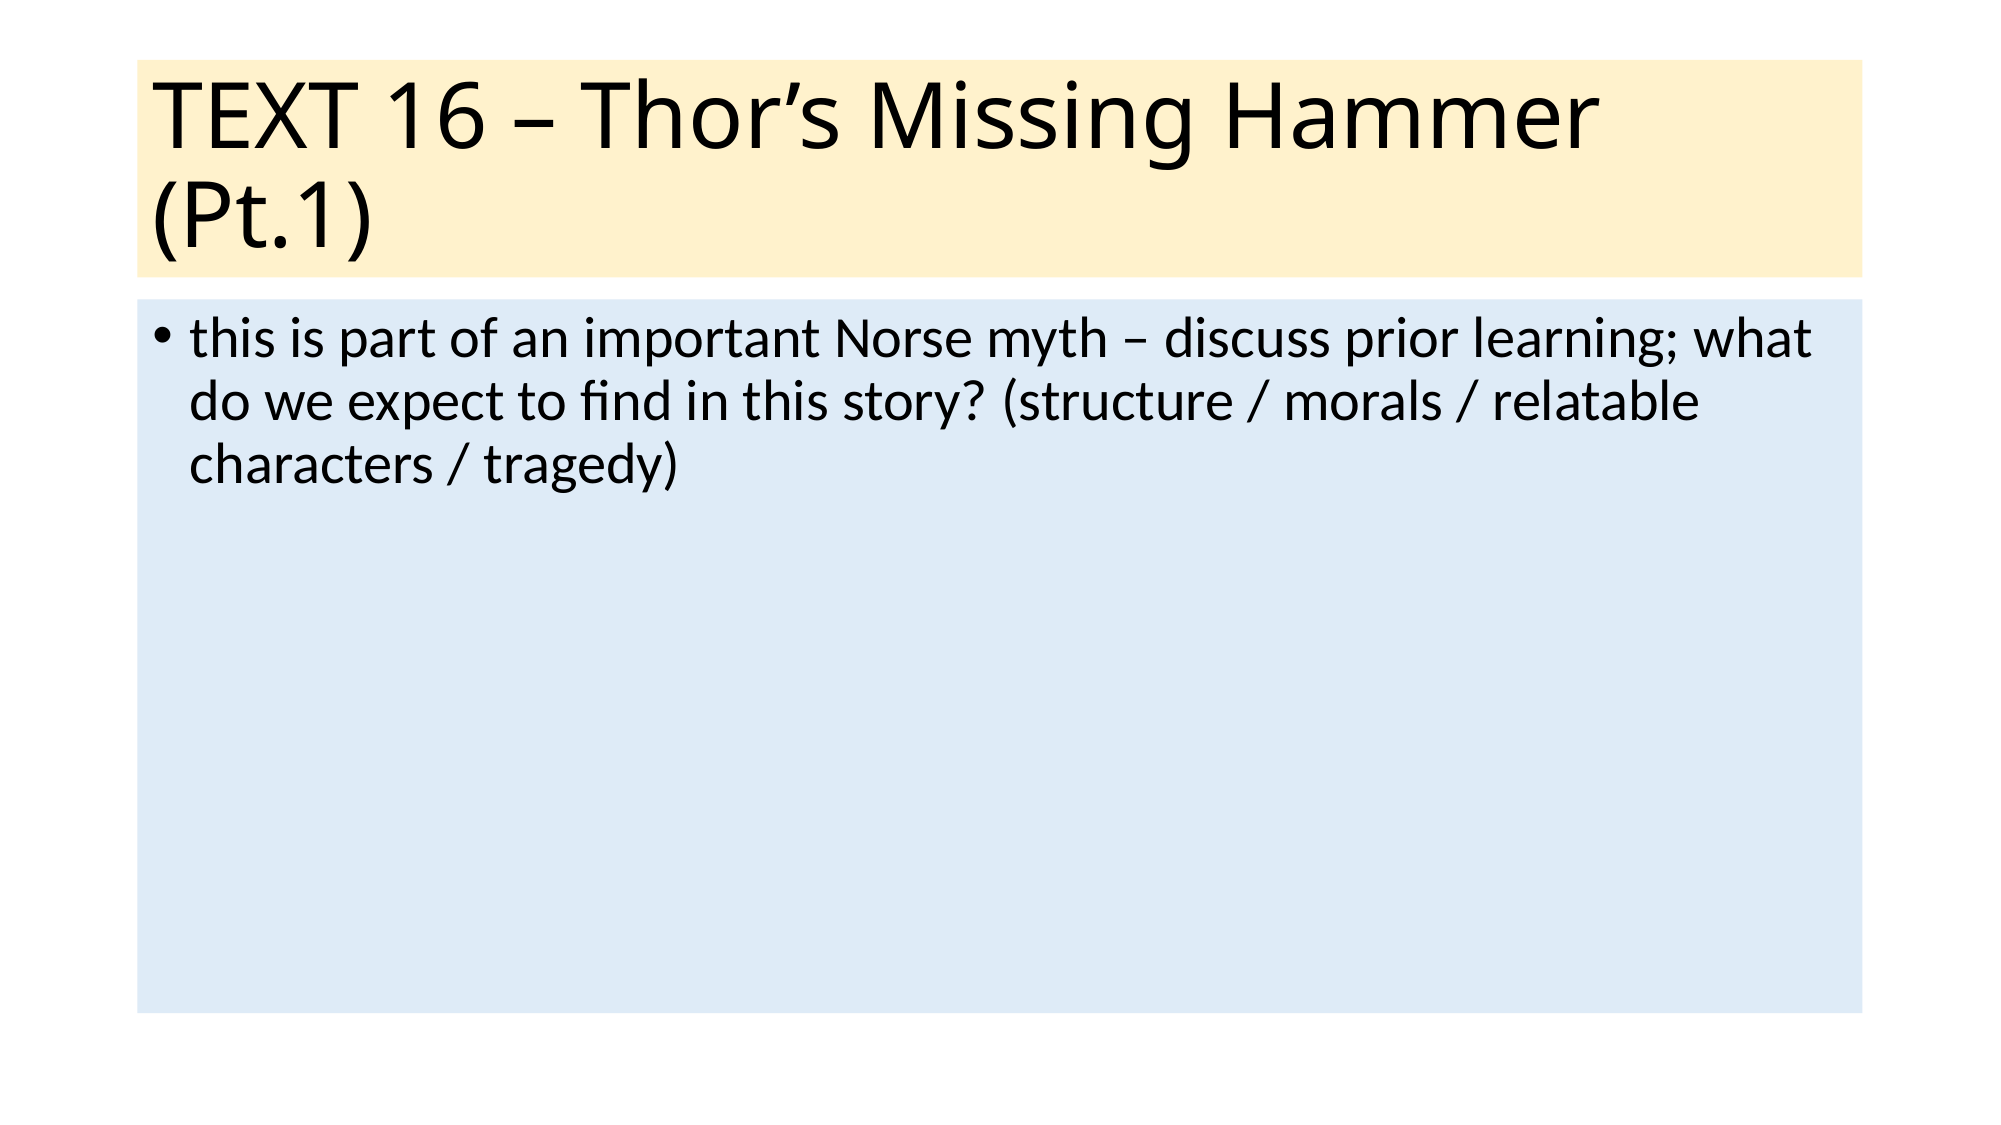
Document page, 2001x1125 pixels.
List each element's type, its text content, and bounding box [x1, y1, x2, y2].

list this is part of an important Norse myth – discuss prior learning; what do we expect to find in this story? (structure / morals / relatable characters / tragedy) [137, 299, 1863, 1014]
title TEXT 16 – Thor’s Missing Hammer (Pt.1) [137, 59, 1863, 278]
